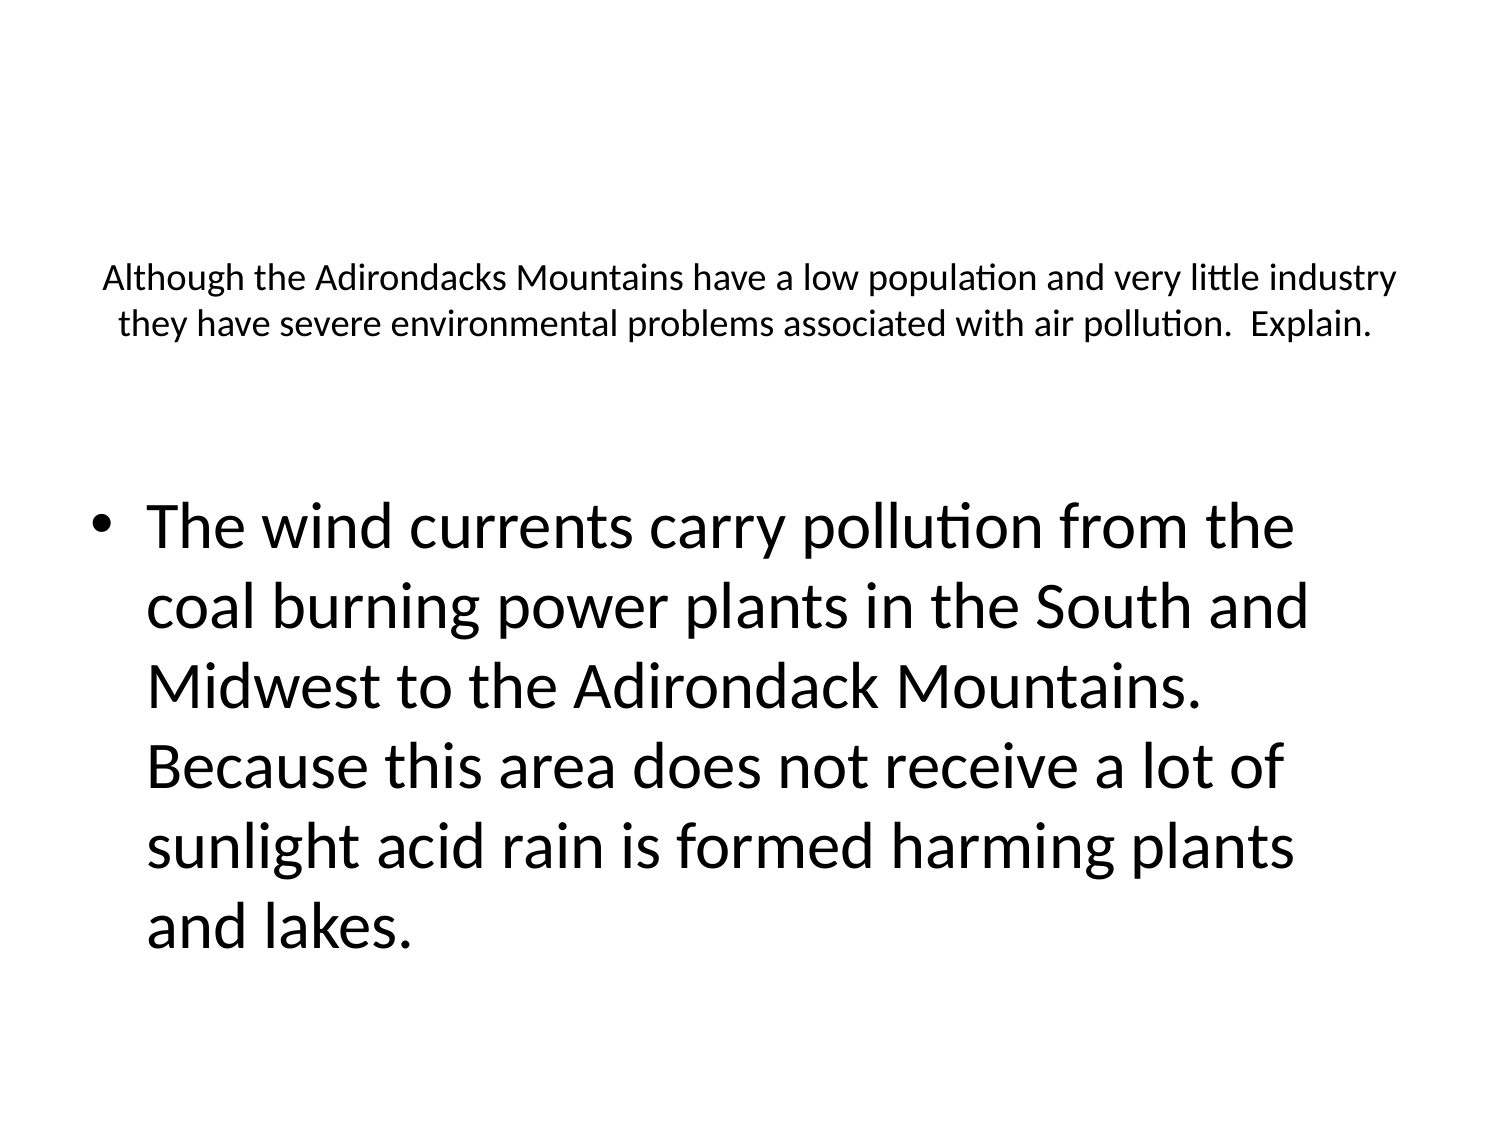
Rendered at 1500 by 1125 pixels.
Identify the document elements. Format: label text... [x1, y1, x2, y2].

list The wind currents carry pollution from the coal burning power plants in the South and Midwest to the Adirondack Mountains. Because this area does not receive a lot of sunlight acid rain is formed harming plants and lakes. [75, 474, 1425, 1005]
title Although the Adirondacks Mountains have a low population and very little industry they have severe environmental problems associated with air pollution. Explain. [75, 232, 1425, 421]
